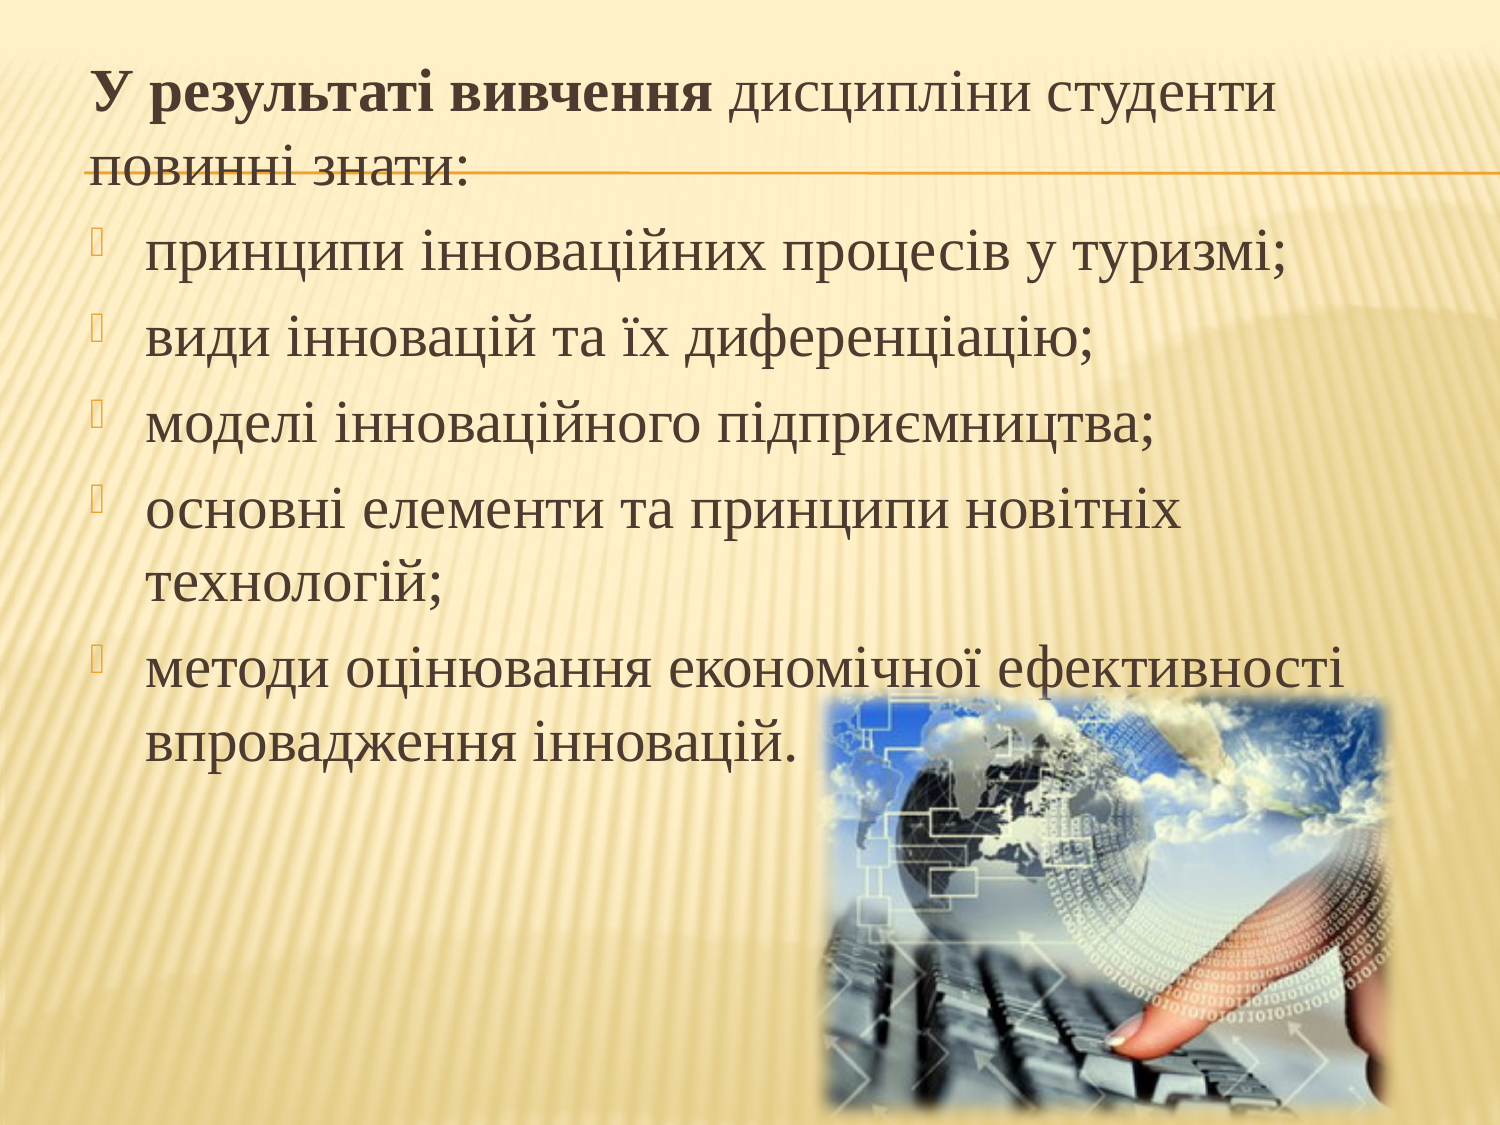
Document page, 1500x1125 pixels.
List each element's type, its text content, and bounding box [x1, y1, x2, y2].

list У результаті вивчення дисципліни студенти повинні знати: принципи інноваційних процесів у туризмі; види інновацій та їх диференціацію; моделі інноваційного підприємництва; основні елементи та принципи новітніх технологій; методи оцінювання економічної ефективності впровадження інновацій. [75, 42, 1500, 786]
picture [808, 681, 1400, 1125]
